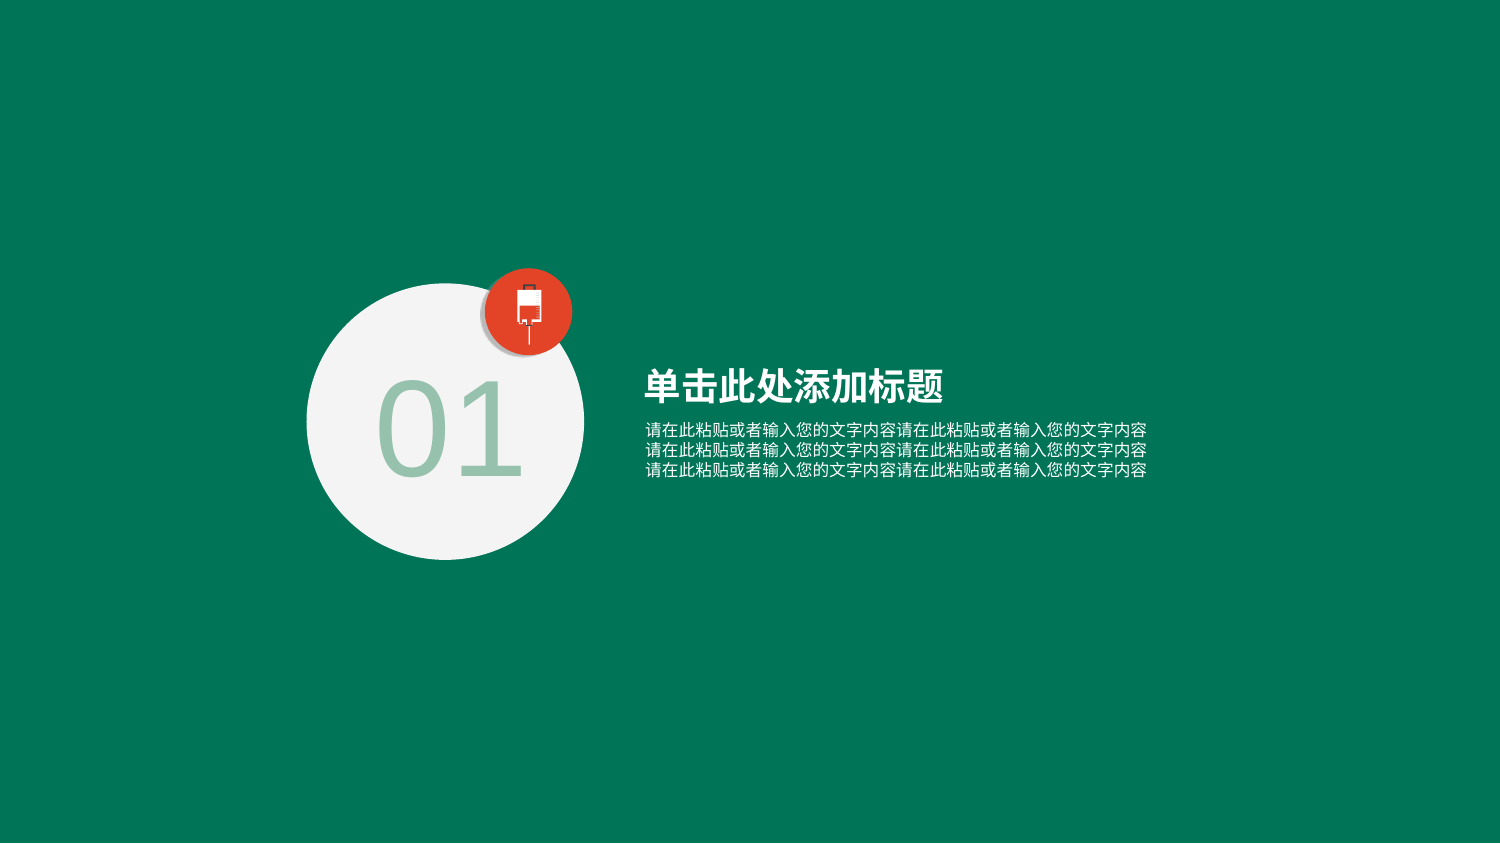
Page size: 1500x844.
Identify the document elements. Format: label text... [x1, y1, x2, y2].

text_box 请在此粘贴或者输入您的文字内容请在此粘贴或者输入您的文字内容请在此粘贴或者输入您的文字内容请在此粘贴或者输入您的文字内容请在此粘贴或者输入您的文字内容请在此粘贴或者输入您的文字内容 [630, 412, 1174, 487]
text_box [517, 284, 542, 345]
text_box [554, 343, 585, 508]
text_box [484, 268, 573, 348]
text_box 单击此处添加标题 [643, 362, 1135, 408]
text_box [306, 283, 551, 560]
text_box 01 [348, 331, 554, 512]
